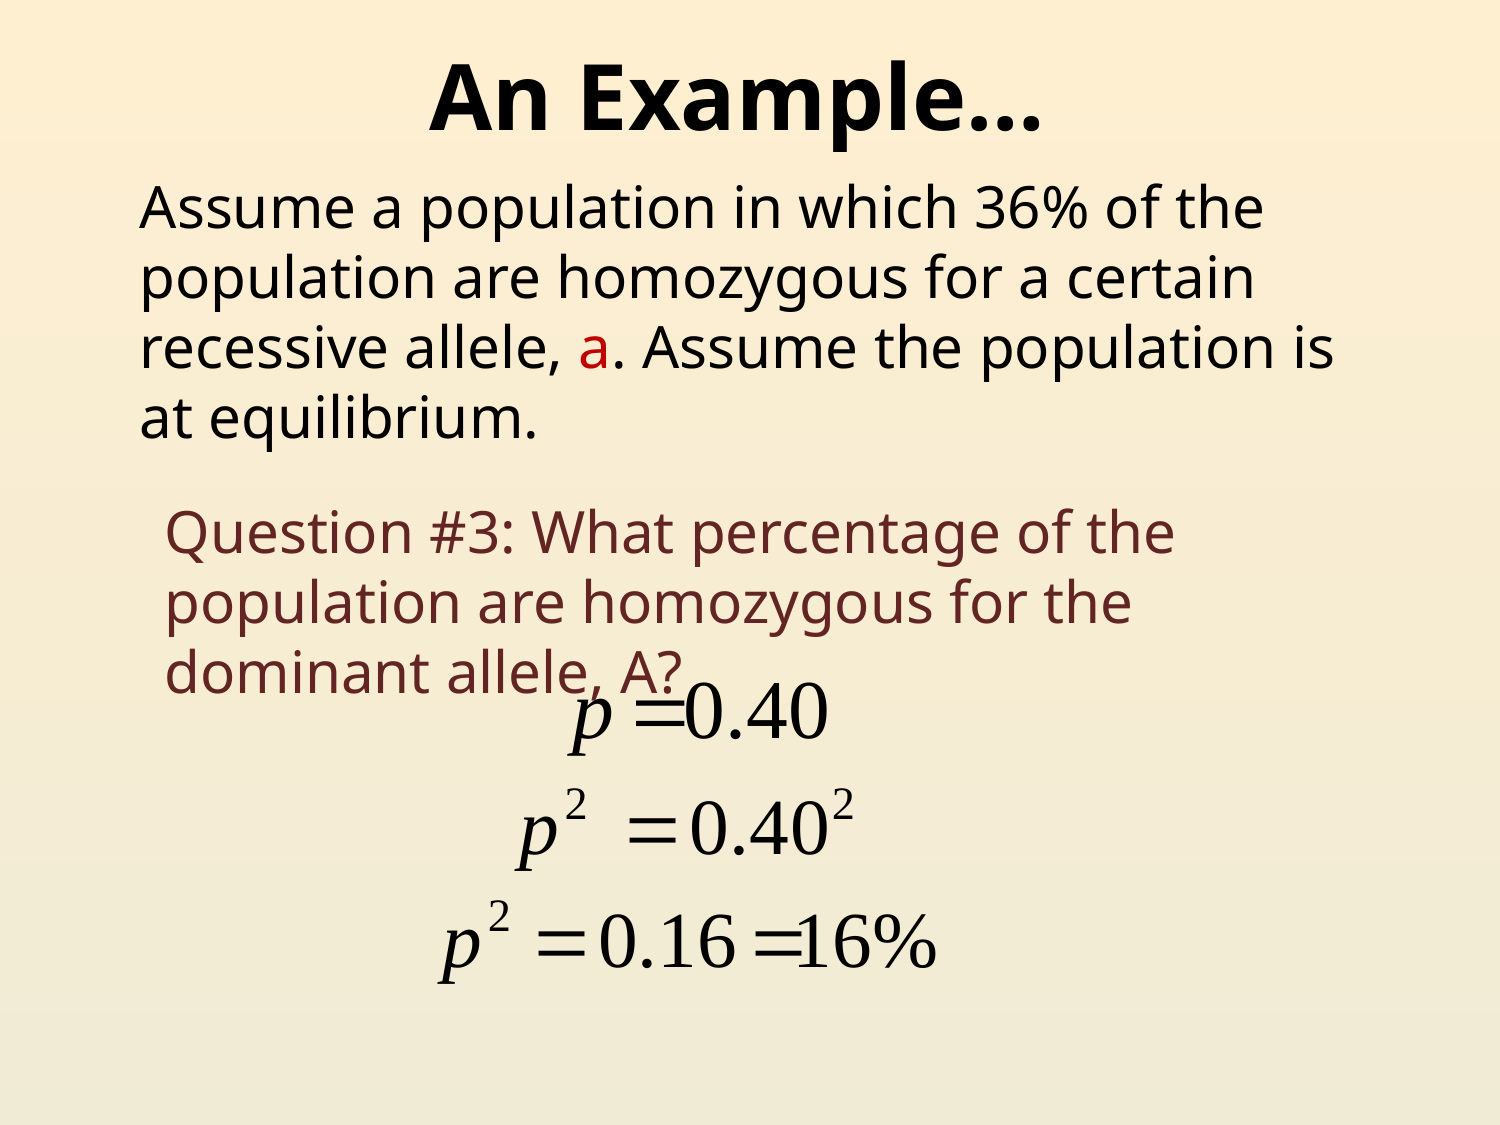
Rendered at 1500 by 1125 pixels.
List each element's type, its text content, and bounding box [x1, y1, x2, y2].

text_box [549, 662, 843, 774]
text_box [420, 880, 951, 1001]
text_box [497, 768, 895, 879]
title An Example… [62, 0, 1413, 188]
text_box Assume a population in which 36% of the population are homozygous for a certain recessive allele, a. Assume the population is at equilibrium. [125, 162, 1363, 458]
text_box Question #3: What percentage of the population are homozygous for the dominant allele, A? [149, 487, 1425, 713]
